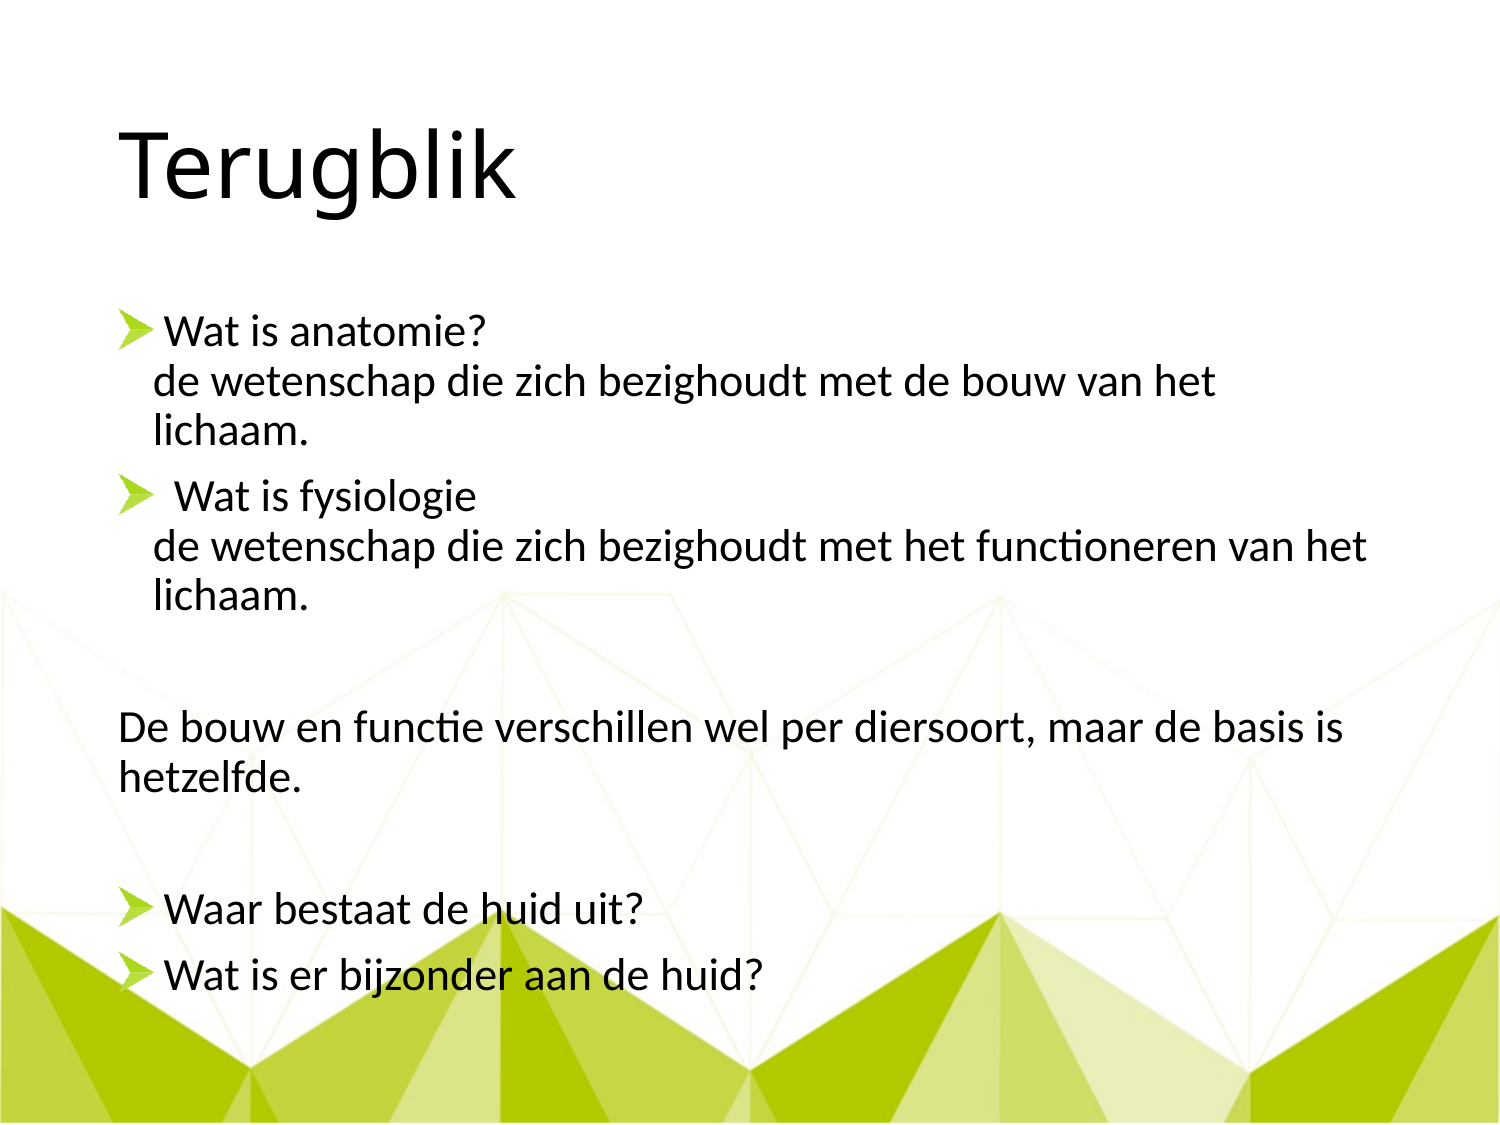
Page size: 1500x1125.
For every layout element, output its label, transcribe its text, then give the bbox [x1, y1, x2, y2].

list Wat is anatomie? de wetenschap die zich bezighoudt met de bouw van het lichaam. Wat is fysiologie de wetenschap die zich bezighoudt met het functioneren van het lichaam. De bouw en functie verschillen wel per diersoort, maar de basis is hetzelfde. Waar bestaat de huid uit? Wat is er bijzonder aan de huid? [103, 299, 1397, 1014]
title Terugblik [103, 59, 1397, 278]
picture [0, 0, 1500, 1125]
